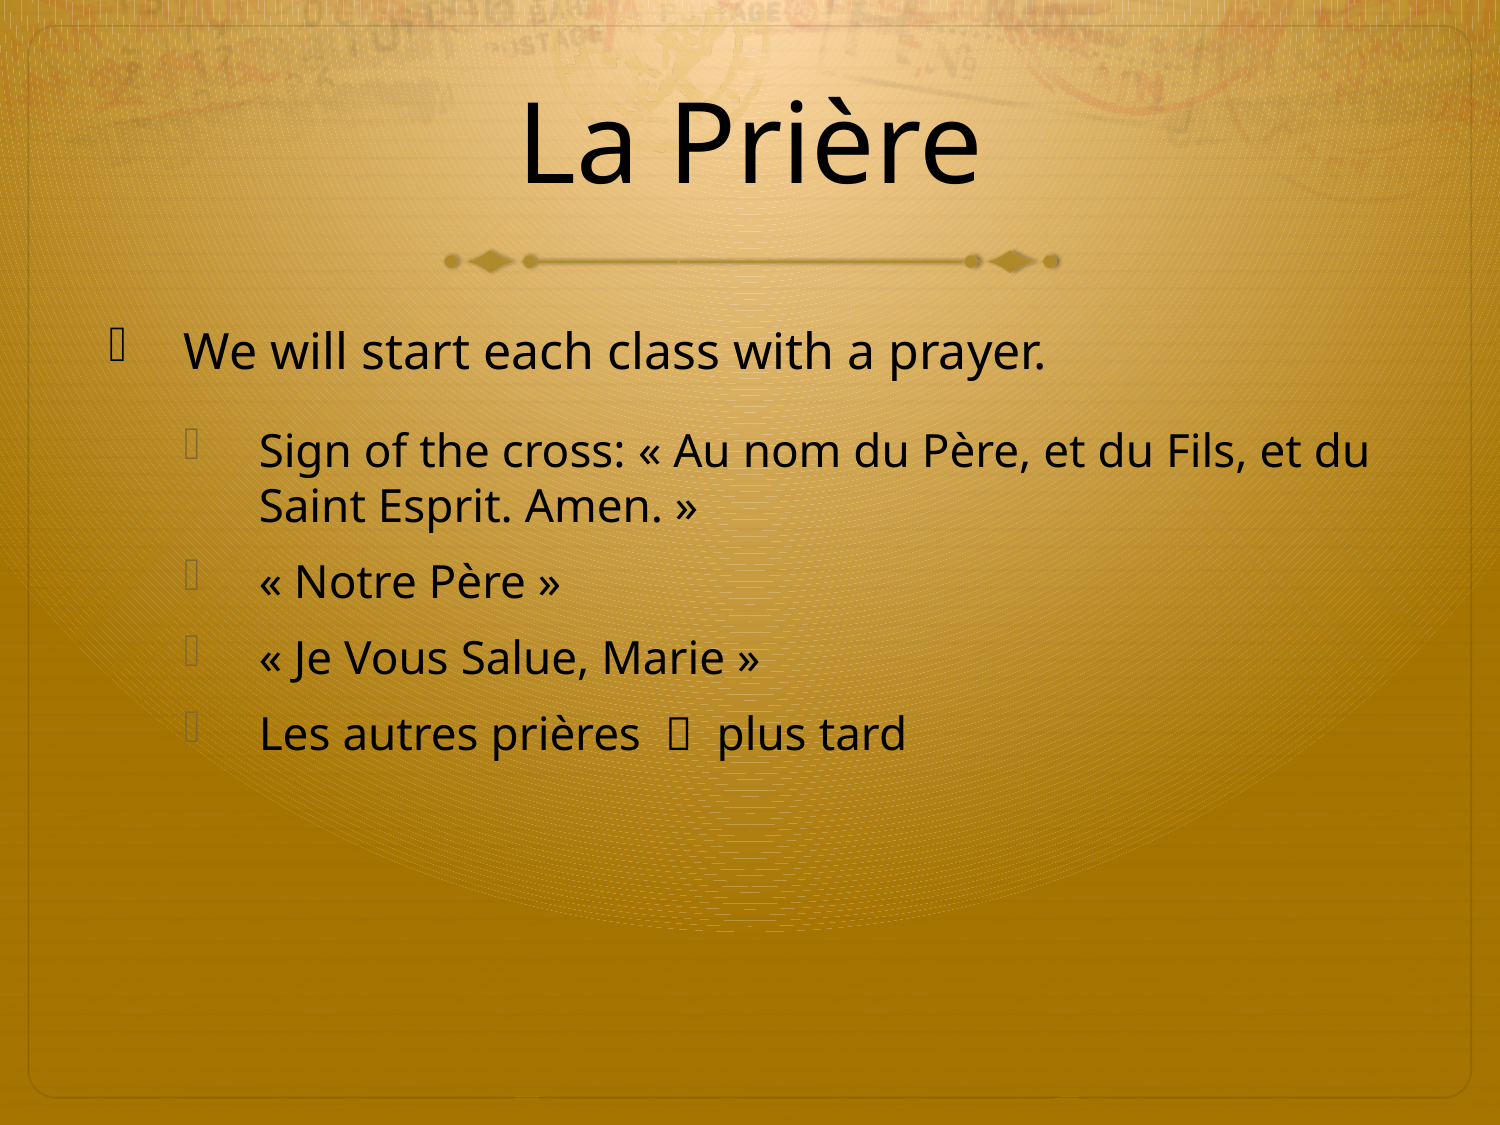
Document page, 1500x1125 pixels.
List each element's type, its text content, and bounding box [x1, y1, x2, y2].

picture [0, 0, 1500, 1125]
list We will start each class with a prayer. Sign of the cross: « Au nom du Père, et du Fils, et du Saint Esprit. Amen. » « Notre Père » « Je Vous Salue, Marie » Les autres prières  plus tard [93, 312, 1407, 988]
title La Prière [93, 45, 1407, 233]
